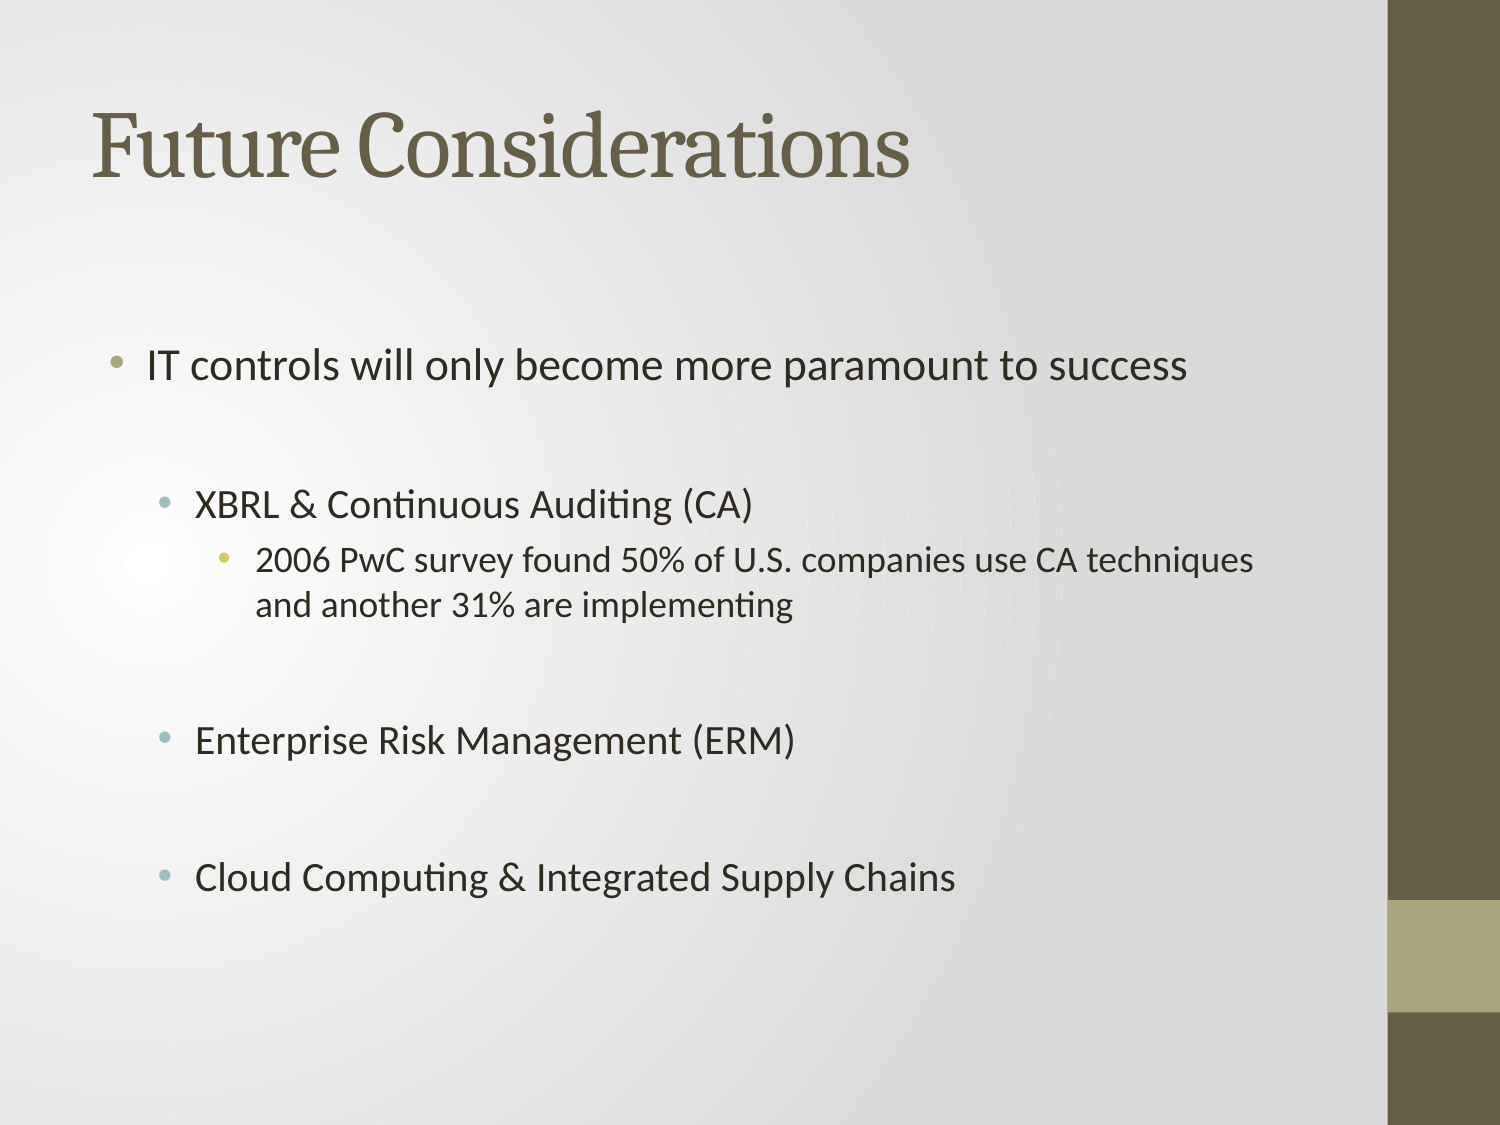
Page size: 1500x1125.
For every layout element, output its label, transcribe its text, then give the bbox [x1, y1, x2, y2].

list IT controls will only become more paramount to success XBRL & Continuous Auditing (CA) 2006 PwC survey found 50% of U.S. companies use CA techniques and another 31% are implementing Enterprise Risk Management (ERM) Cloud Computing & Integrated Supply Chains [75, 262, 1325, 1050]
title Future Considerations [75, 45, 1325, 233]
